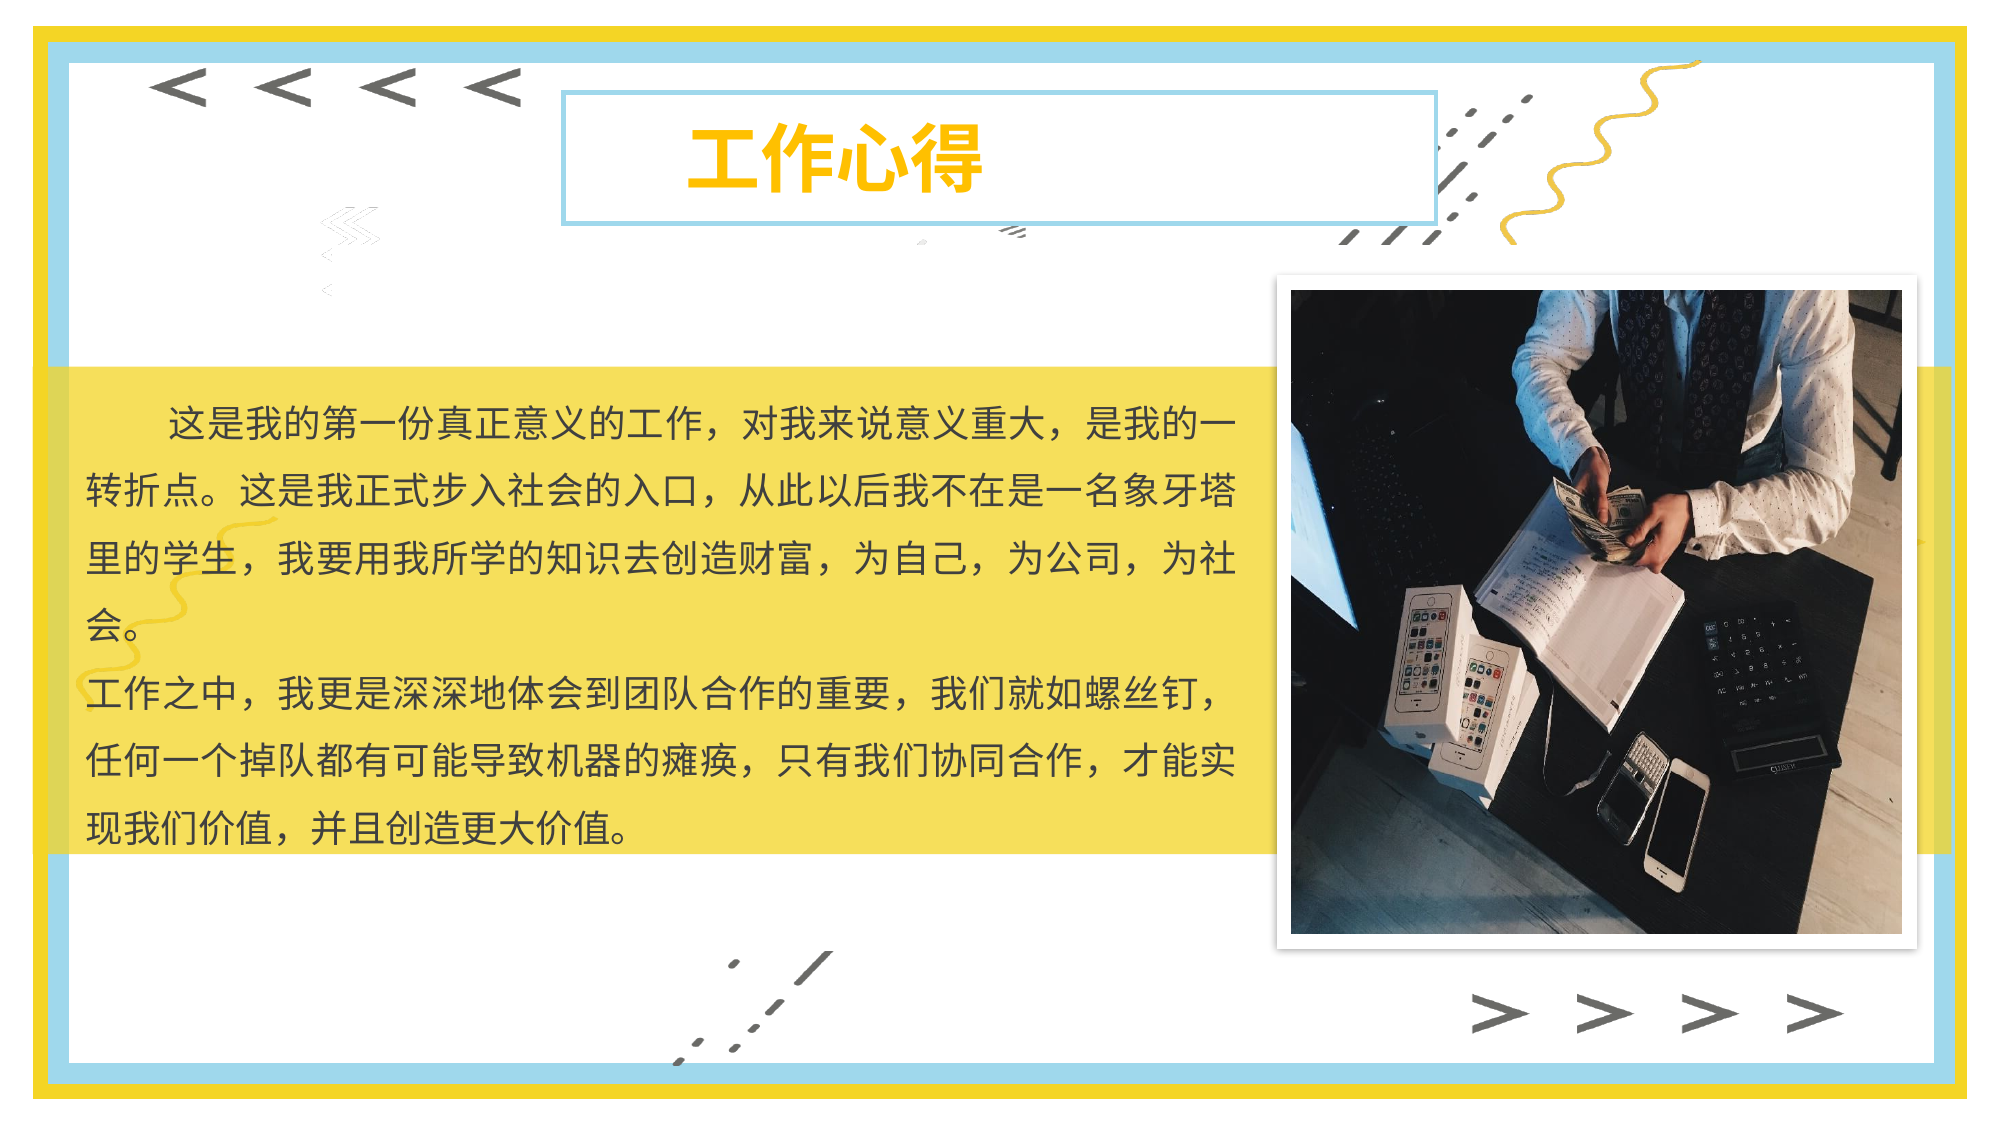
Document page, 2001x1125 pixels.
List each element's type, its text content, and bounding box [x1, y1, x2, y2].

text_box 工作心得 [671, 103, 1329, 209]
text_box [1922, 366, 1952, 855]
picture [78, 61, 1926, 366]
picture [1290, 289, 1902, 935]
text_box 这是我的第一份真正意义的工作，对我来说意义重大，是我的一转折点。这是我正式步入社会的入口，从此以后我不在是一名象牙塔里的学生，我要用我所学的知识去创造财富，为自己，为公司，为社会。 工作之中，我更是深深地体会到团队合作的重要，我们就如螺丝钉，任何一个掉队都有可能导致机器的瘫痪，只有我们协同合作，才能实现我们价值，并且创造更大价值。 [70, 369, 1253, 858]
text_box [32, 366, 1271, 855]
picture [78, 855, 1926, 1066]
